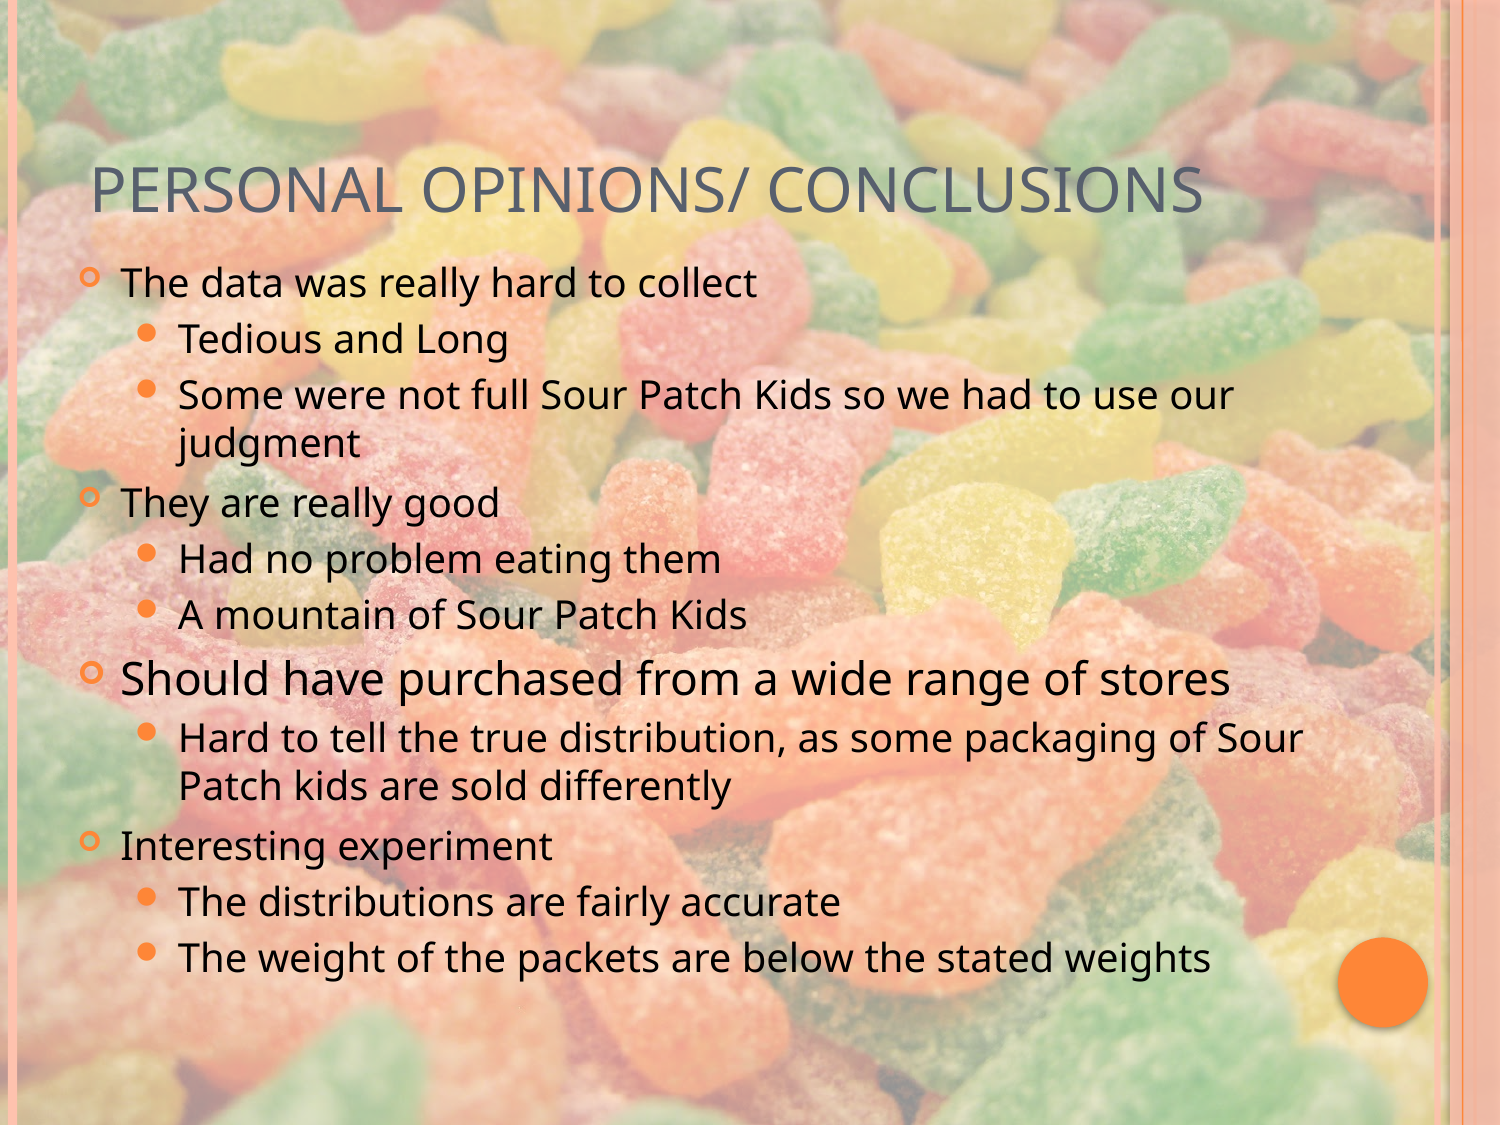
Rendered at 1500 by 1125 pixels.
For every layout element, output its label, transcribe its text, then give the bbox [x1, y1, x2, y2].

title Personal Opinions/ Conclusions [75, 45, 1300, 233]
list The data was really hard to collect Tedious and Long Some were not full Sour Patch Kids so we had to use our judgment They are really good Had no problem eating them A mountain of Sour Patch Kids Should have purchased from a wide range of stores Hard to tell the true distribution, as some packaging of Sour Patch kids are sold differently Interesting experiment The distributions are fairly accurate The weight of the packets are below the stated weights [62, 249, 1413, 993]
